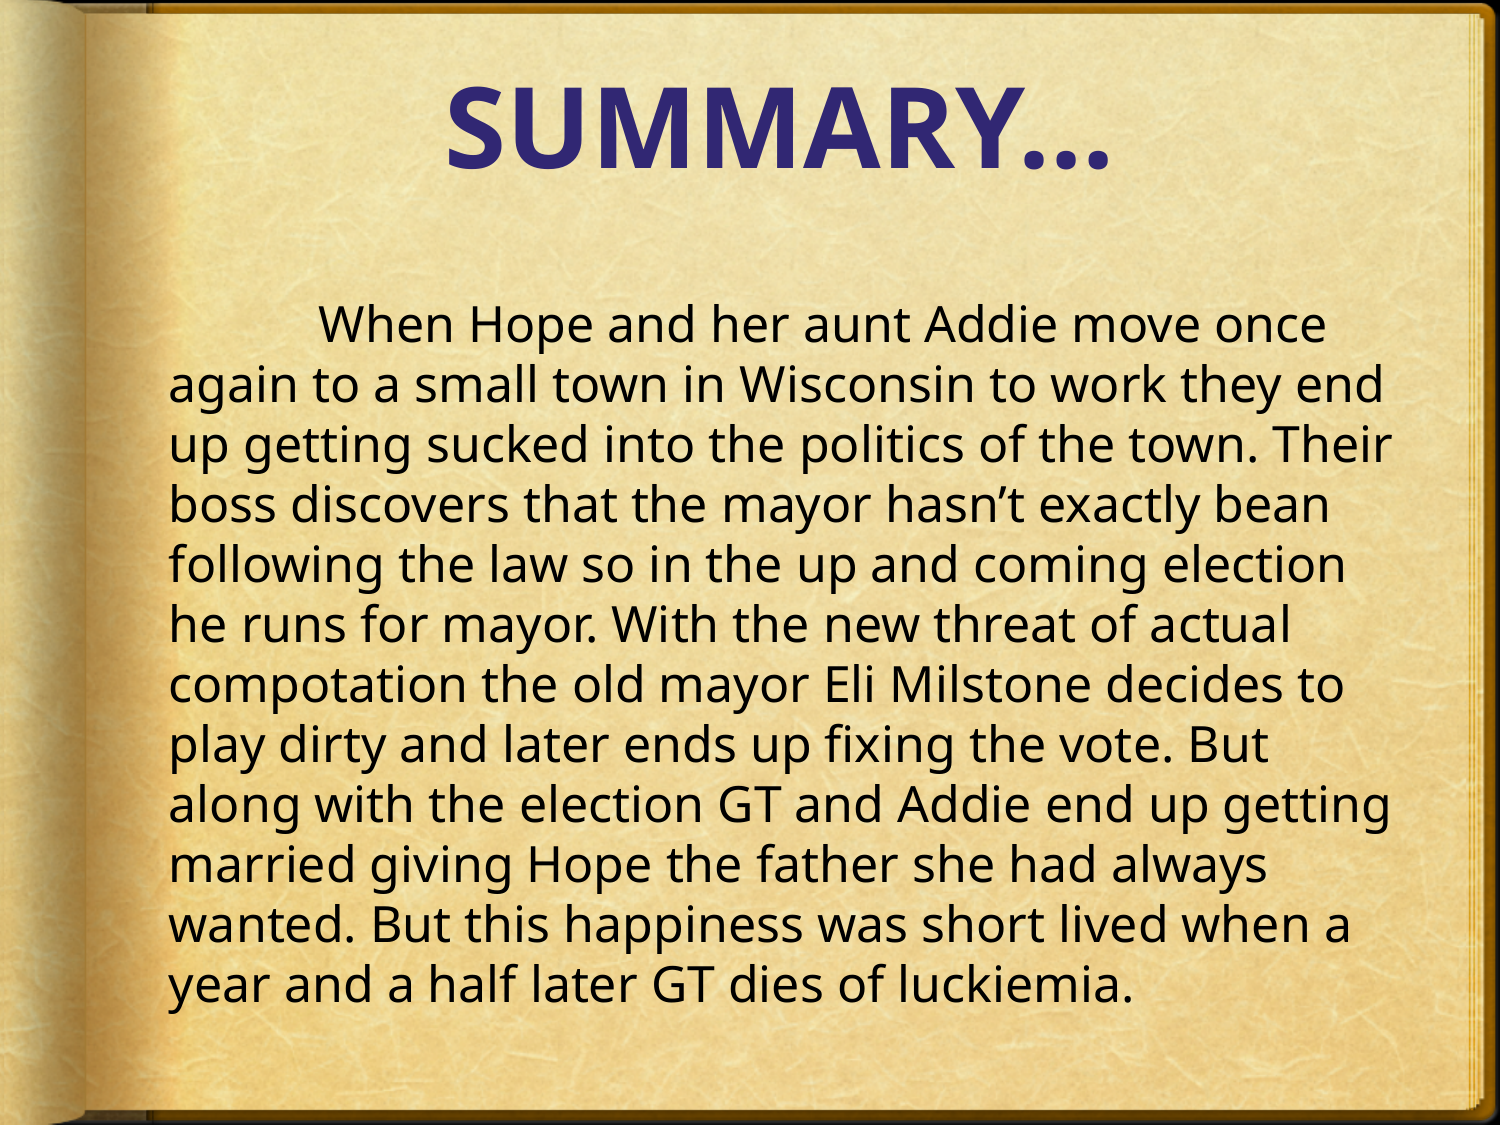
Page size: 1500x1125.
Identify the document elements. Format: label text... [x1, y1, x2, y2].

text_box Summary… [429, 48, 1131, 199]
picture [0, 0, 1500, 1125]
text_box When Hope and her aunt Addie move once again to a small town in Wisconsin to work they end up getting sucked into the politics of the town. Their boss discovers that the mayor hasn’t exactly bean following the law so in the up and coming election he runs for mayor. With the new threat of actual compotation the old mayor Eli Milstone decides to play dirty and later ends up fixing the vote. But along with the election GT and Addie end up getting married giving Hope the father she had always wanted. But this happiness was short lived when a year and a half later GT dies of luckiemia. [153, 285, 1424, 1021]
